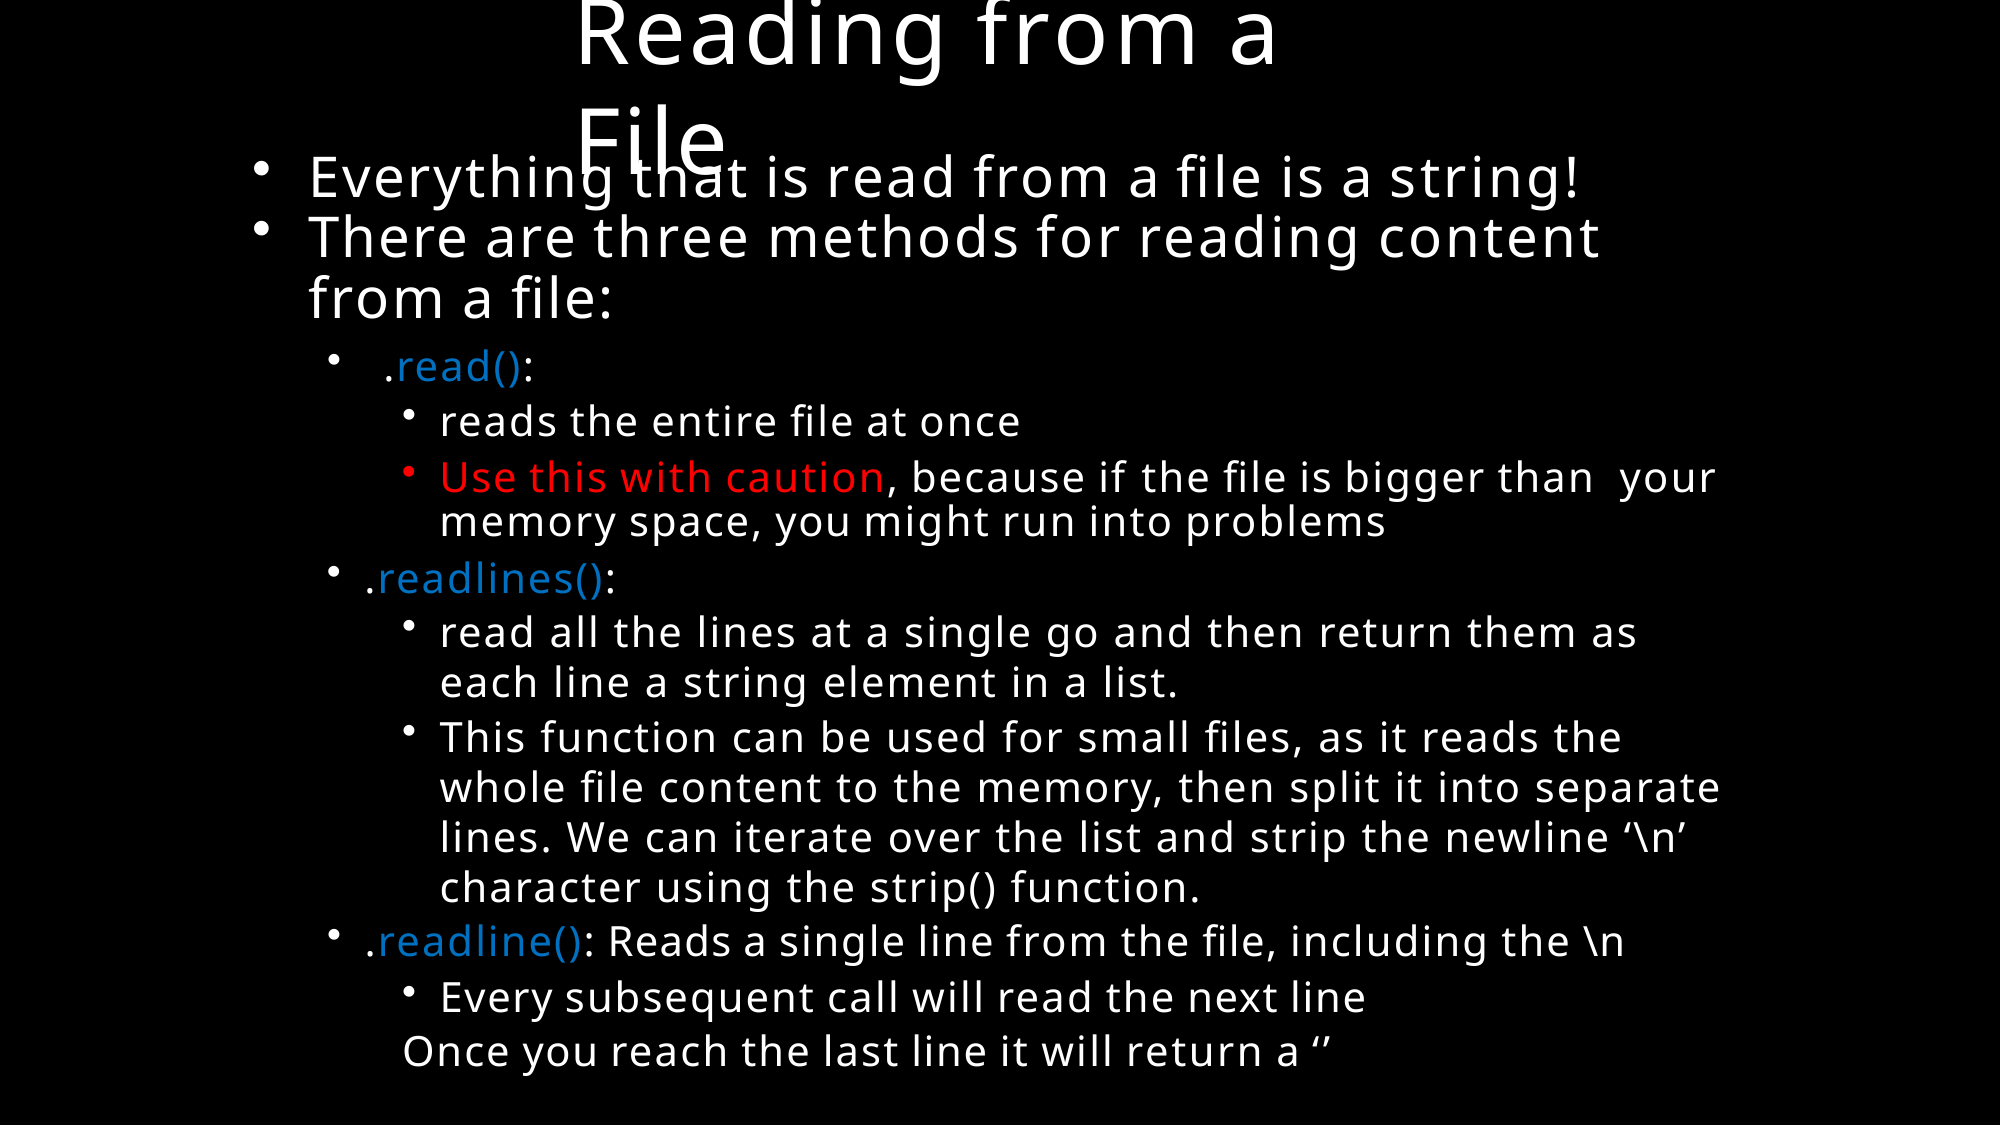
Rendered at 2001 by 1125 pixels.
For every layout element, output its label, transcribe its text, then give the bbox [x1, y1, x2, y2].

text_box Everything that is read from a file is a string! There are three methods for reading content from a file: .read(): reads the entire file at once Use this with caution, because if the file is bigger than your memory space, you might run into problems .readlines(): read all the lines at a single go and then return them as each line a string element in a list. This function can be used for small files, as it reads the whole file content to the memory, then split it into separate lines. We can iterate over the list and strip the newline ‘\n’ character using the strip() function. .readline(): Reads a single line from the file, including the \n Every subsequent call will read the next line Once you reach the last line it will return a ‘’ [249, 139, 1750, 1076]
title Reading from a File [571, 0, 1429, 139]
